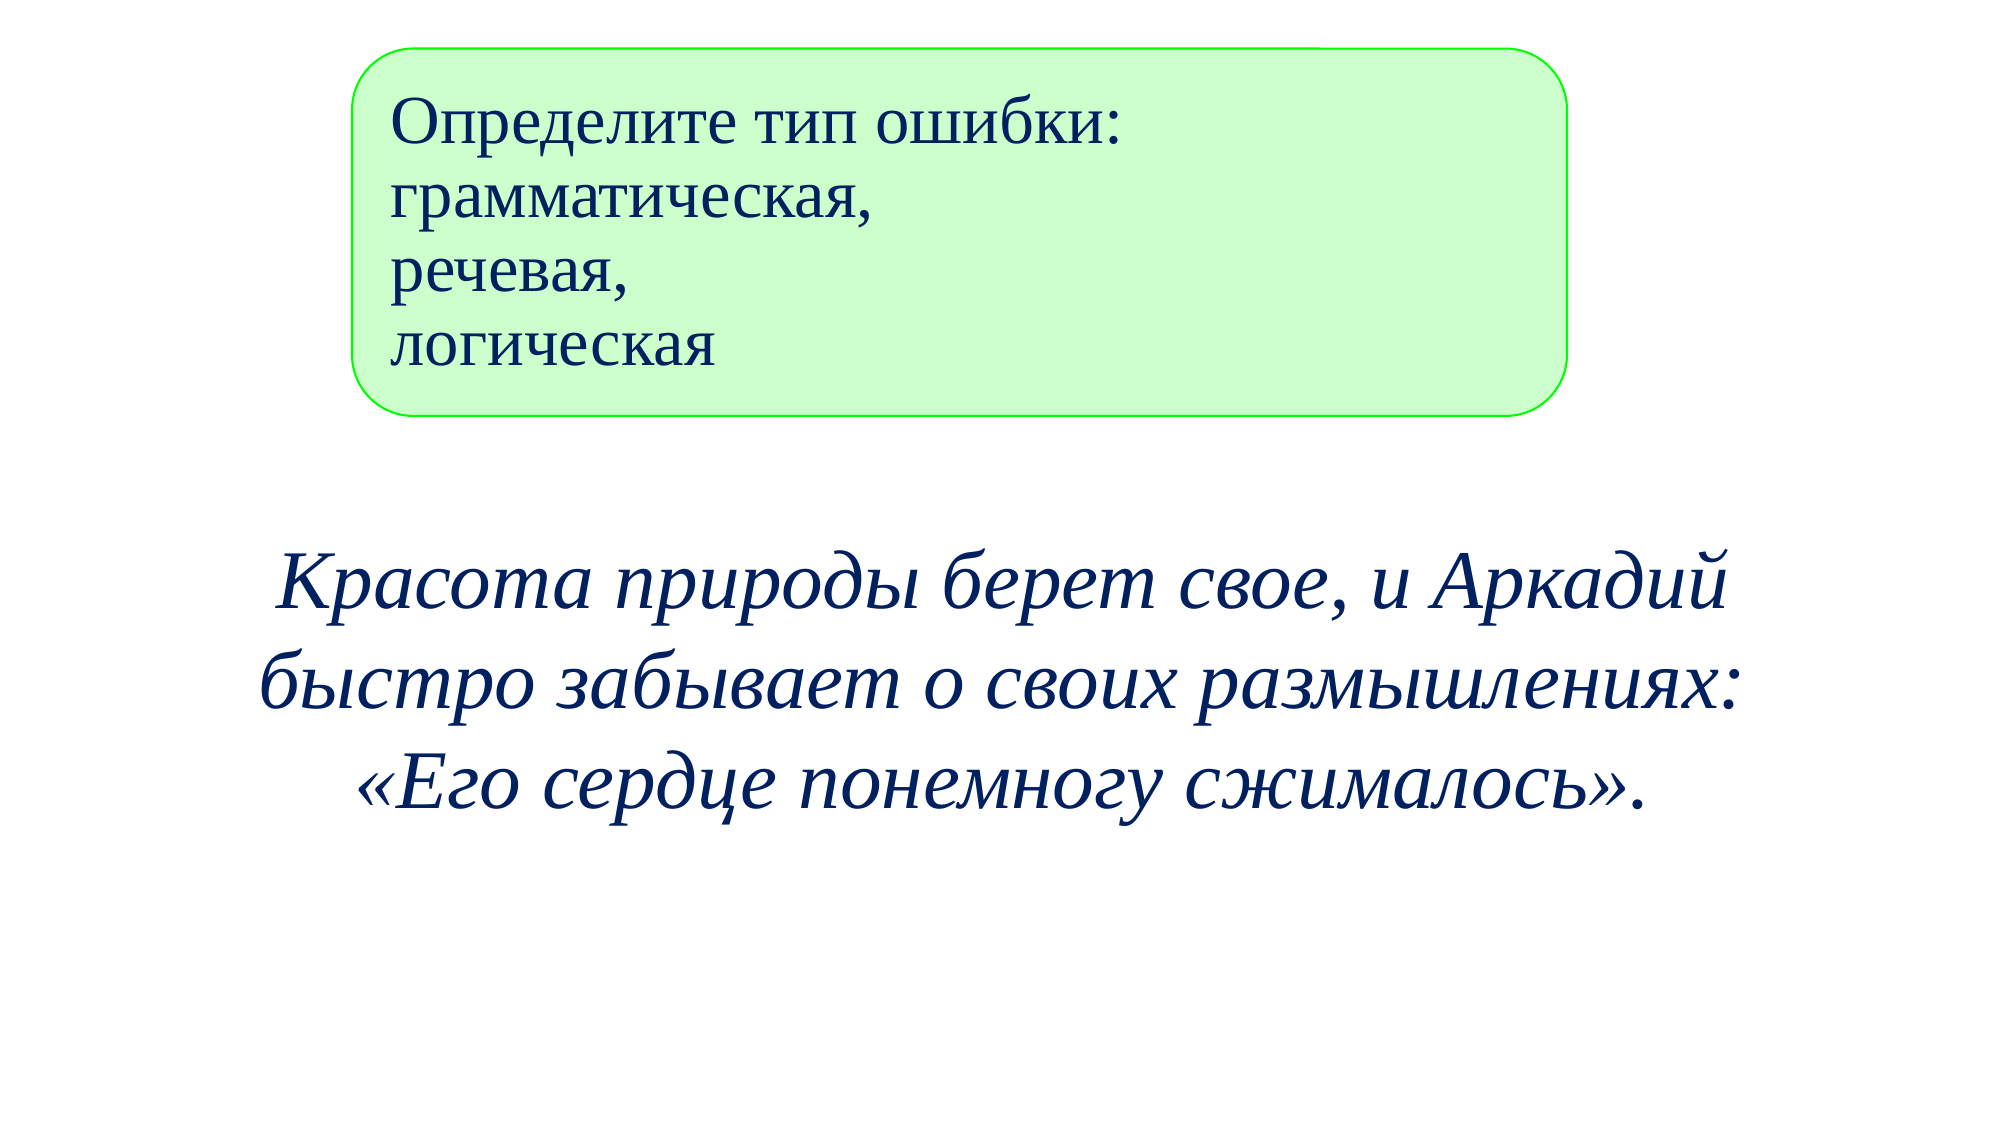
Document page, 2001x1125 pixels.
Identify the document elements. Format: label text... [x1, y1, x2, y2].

text_box Красота природы берет свое, и Аркадий быстро забывает о своих размышлениях: «Его сердце понемногу сжималось». [216, 517, 1790, 833]
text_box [351, 48, 1568, 416]
